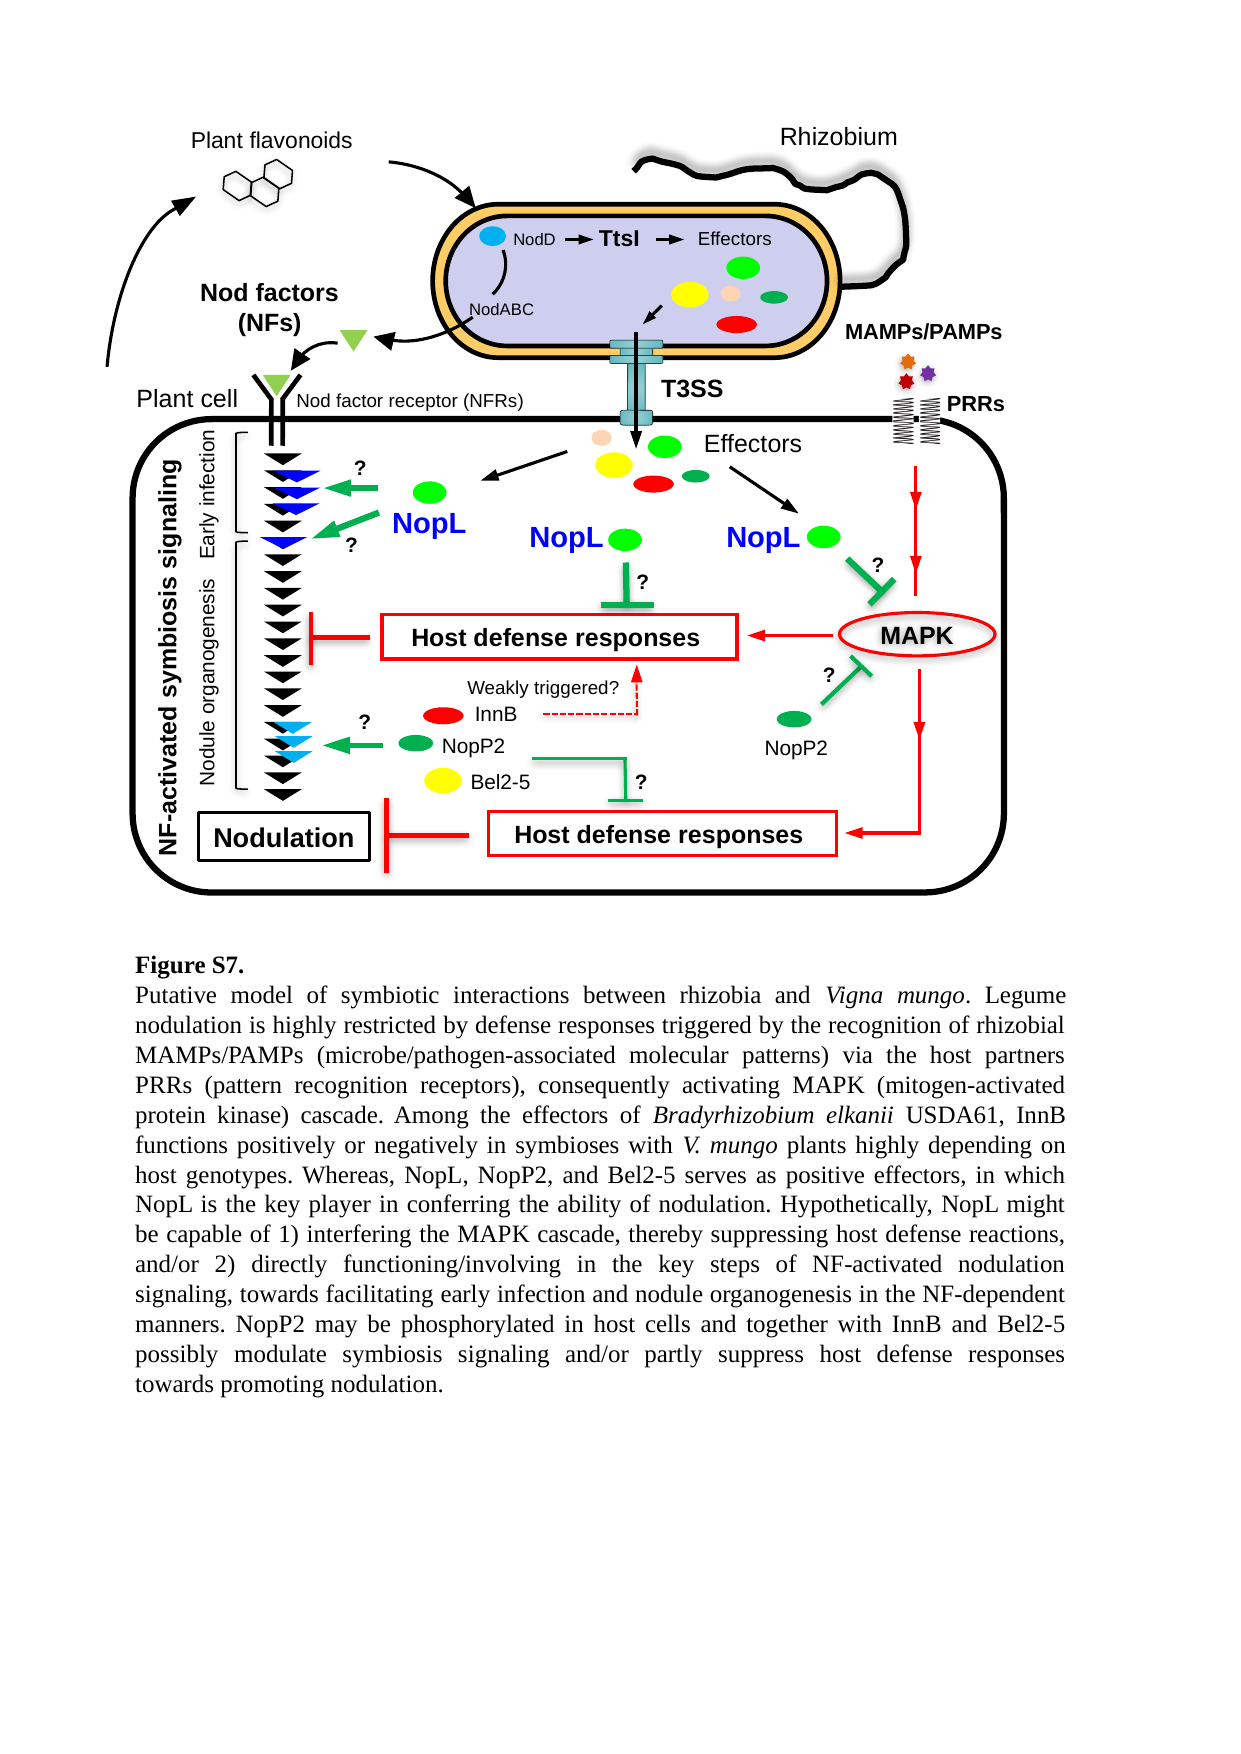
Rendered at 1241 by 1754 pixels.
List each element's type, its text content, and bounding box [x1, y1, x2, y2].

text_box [108, 112, 1026, 893]
text_box Figure S7. Putative model of symbiotic interactions between rhizobia and Vigna mungo. Legume nodulation is highly restricted by defense responses triggered by the recognition of rhizobial MAMPs/PAMPs (microbe/pathogen-associated molecular patterns) via the host partners PRRs (pattern recognition receptors), consequently activating MAPK (mitogen-activated protein kinase) cascade. Among the effectors of Bradyrhizobium elkanii USDA61, InnB functions positively or negatively in symbioses with V. mungo plants highly depending on host genotypes. Whereas, NopL, NopP2, and Bel2-5 serves as positive effectors, in which NopL is the key player in conferring the ability of nodulation. Hypothetically, NopL might be capable of 1) interfering the MAPK cascade, thereby suppressing host defense reactions, and/or 2) directly functioning/involving in the key steps of NF-activated nodulation signaling, towards facilitating early infection and nodule organogenesis in the NF-dependent manners. NopP2 may be phosphorylated in host cells and together with InnB and Bel2-5 possibly modulate symbiosis signaling and/or partly suppress host defense responses towards promoting nodulation. [120, 941, 1082, 1405]
